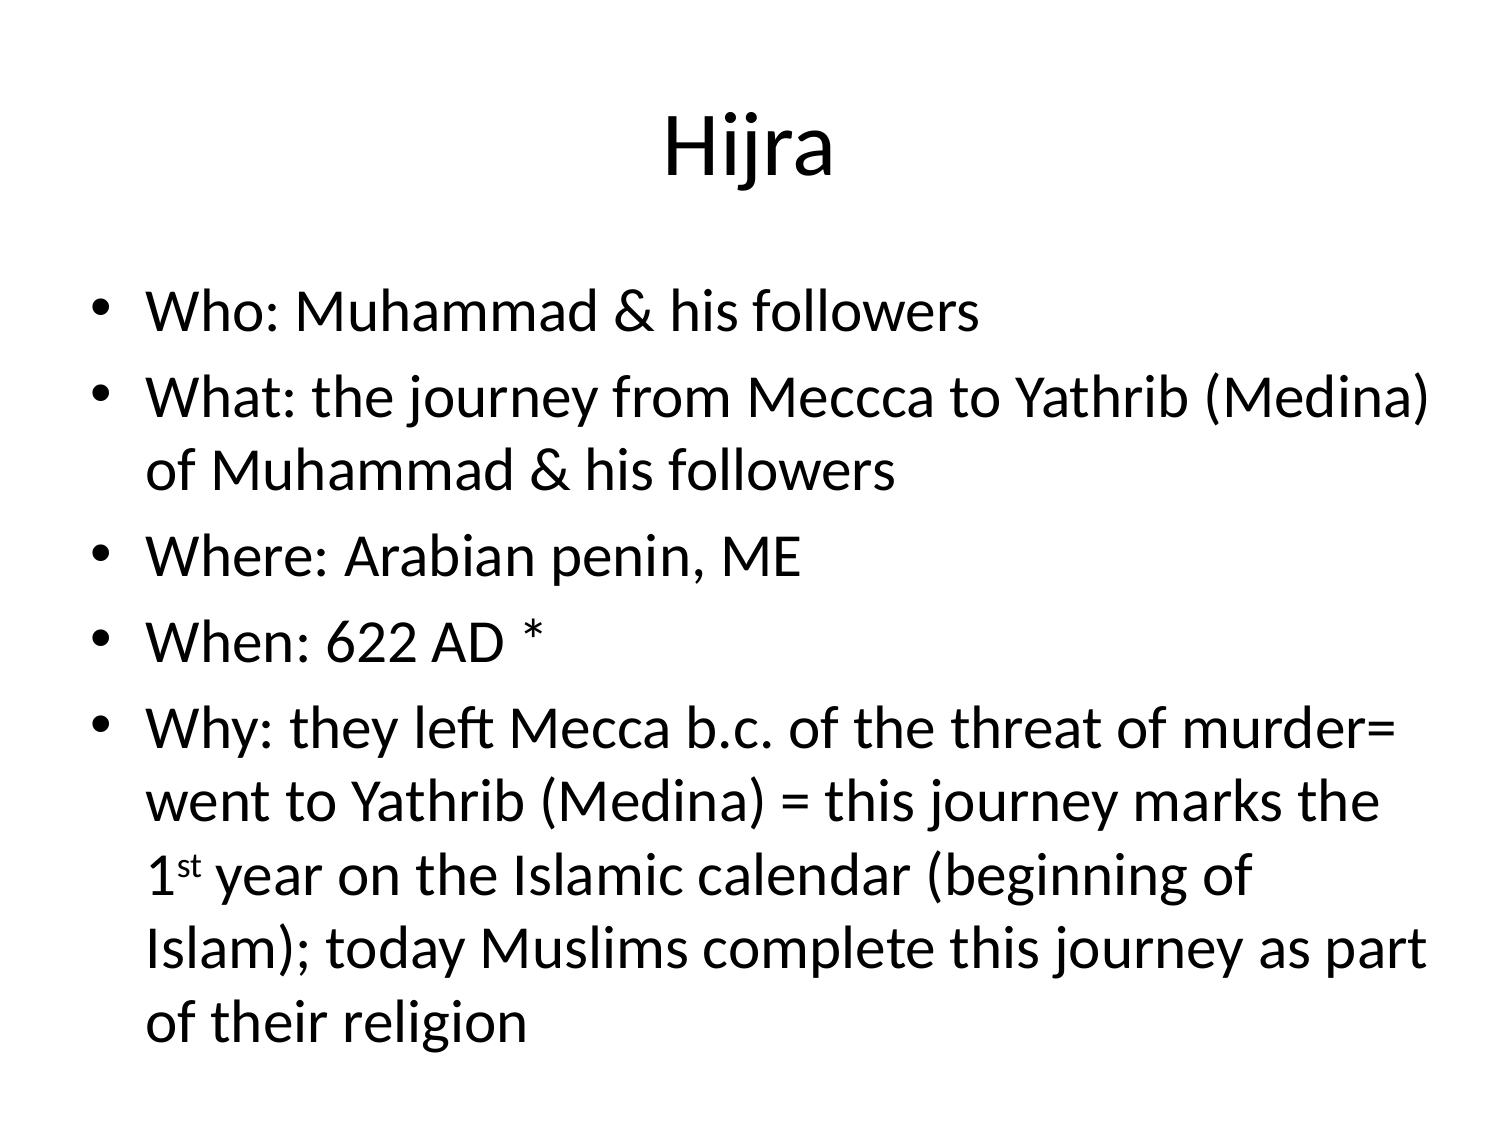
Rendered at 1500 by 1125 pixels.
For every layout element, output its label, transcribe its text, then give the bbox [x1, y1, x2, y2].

list Who: Muhammad & his followers What: the journey from Meccca to Yathrib (Medina) of Muhammad & his followers Where: Arabian penin, ME When: 622 AD * Why: they left Mecca b.c. of the threat of murder= went to Yathrib (Medina) = this journey marks the 1st year on the Islamic calendar (beginning of Islam); today Muslims complete this journey as part of their religion [75, 262, 1450, 1063]
title Hijra [75, 45, 1425, 233]
